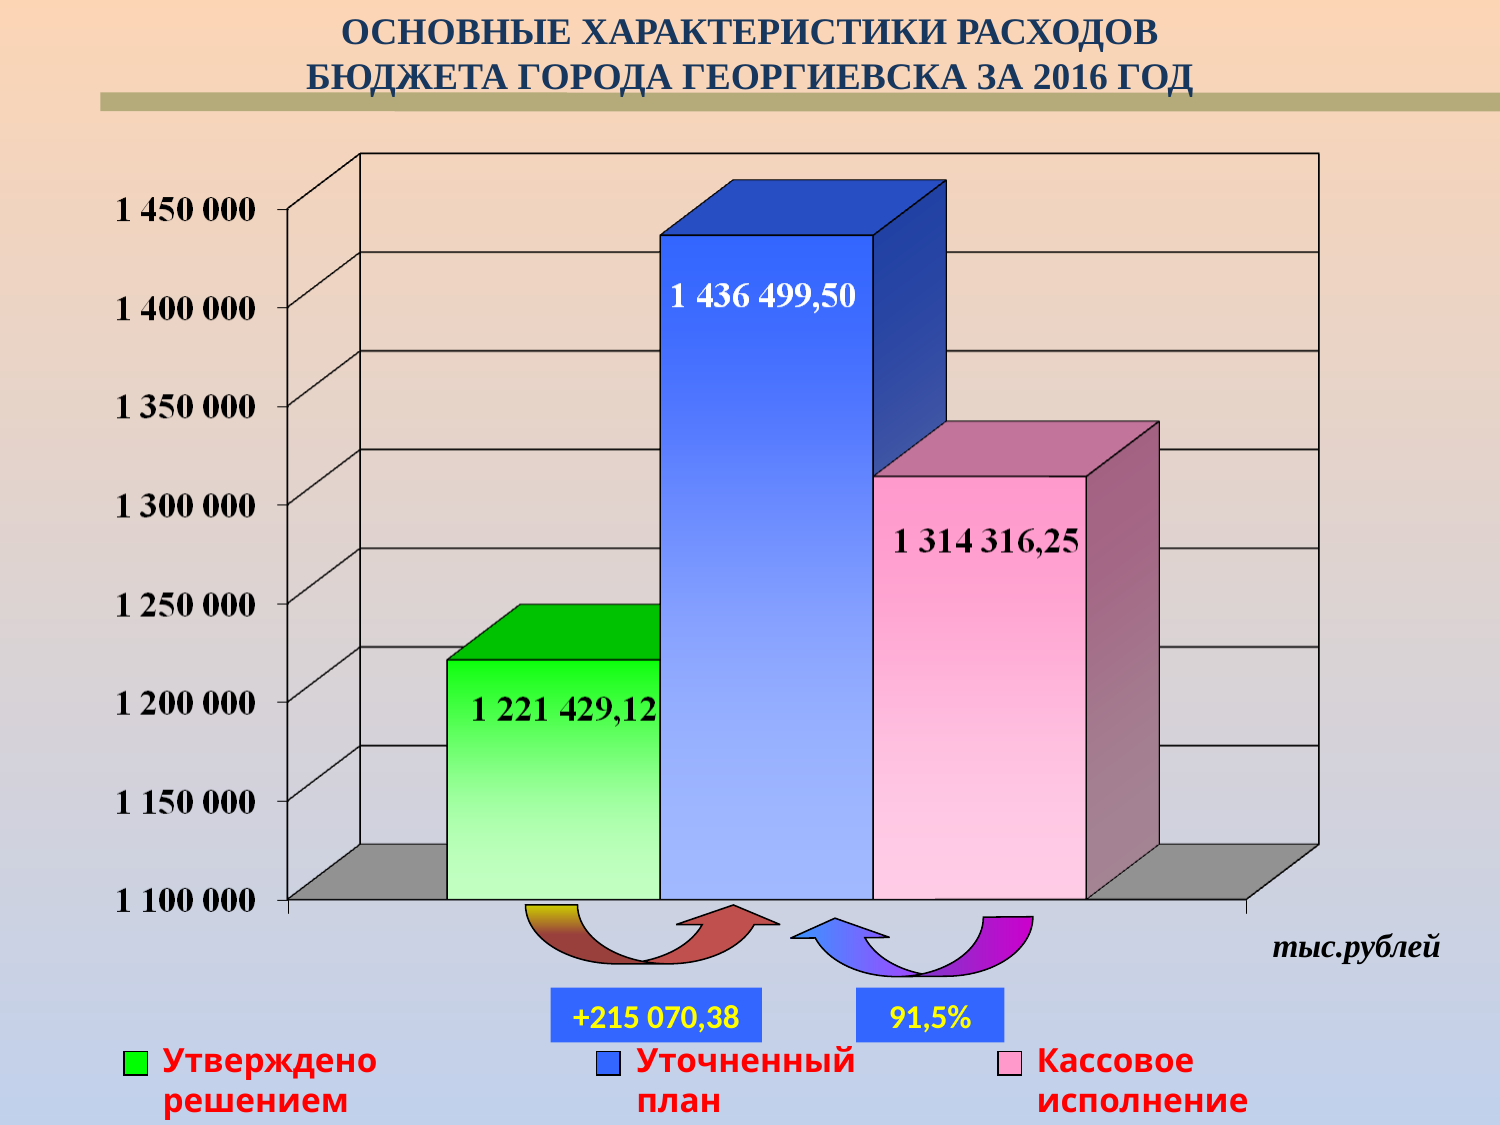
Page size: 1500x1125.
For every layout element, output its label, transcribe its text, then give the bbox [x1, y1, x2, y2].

text_box Уточненный план [621, 1031, 939, 1125]
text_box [0, 128, 1500, 1009]
text_box [123, 1051, 147, 1076]
text_box [596, 1051, 620, 1076]
text_box Кассовое исполнение [1021, 1031, 1400, 1125]
text_box +215 070,38 [550, 1016, 762, 1043]
text_box Утверждено решением [147, 1031, 538, 1125]
text_box [997, 1051, 1021, 1076]
text_box 91,5% [856, 1016, 1005, 1043]
text_box ОСНОВНЫЕ ХАРАКТЕРИСТИКИ РАСХОДОВ БЮДЖЕТА ГОРОДА ГЕОРГИЕВСКА ЗА 2016 ГОД [0, 0, 1500, 105]
